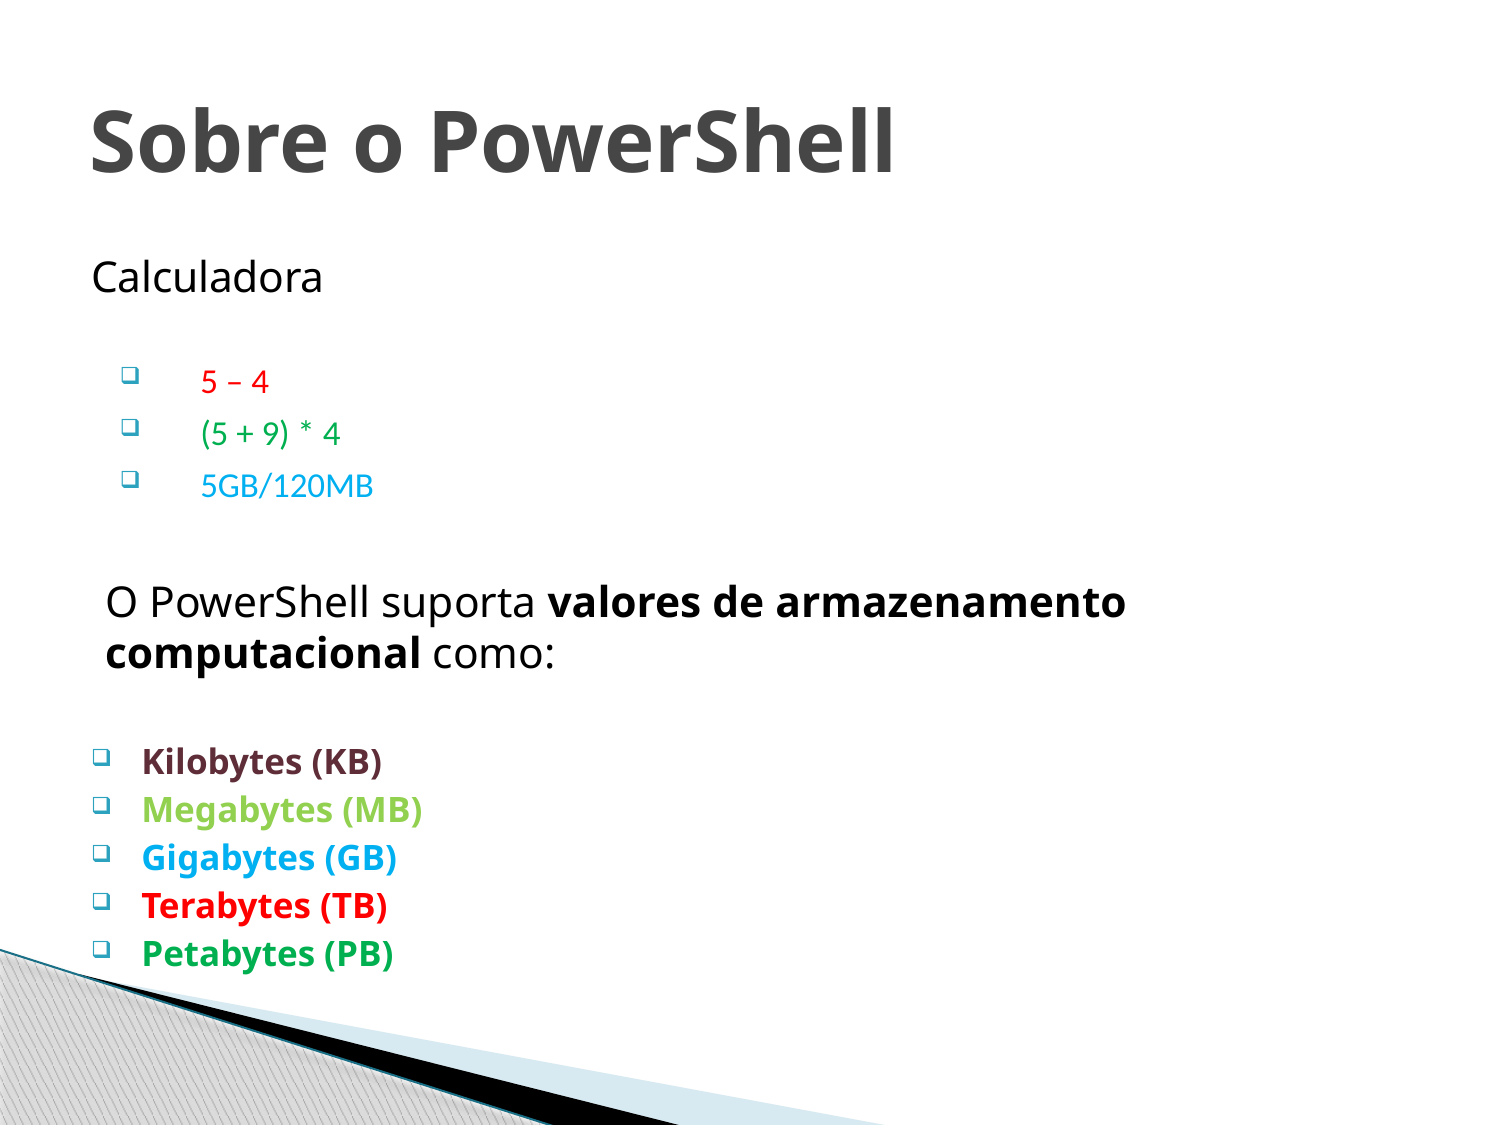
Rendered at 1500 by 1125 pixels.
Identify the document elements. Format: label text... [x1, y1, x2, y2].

title Sobre o PowerShell [75, 45, 1425, 233]
list Calculadora 5 – 4 (5 + 9) * 4 5GB/120MB O PowerShell suporta valores de armazenamento computacional como: Kilobytes (KB) Megabytes (MB) Gigabytes (GB) Terabytes (TB) Petabytes (PB) [75, 243, 1425, 986]
